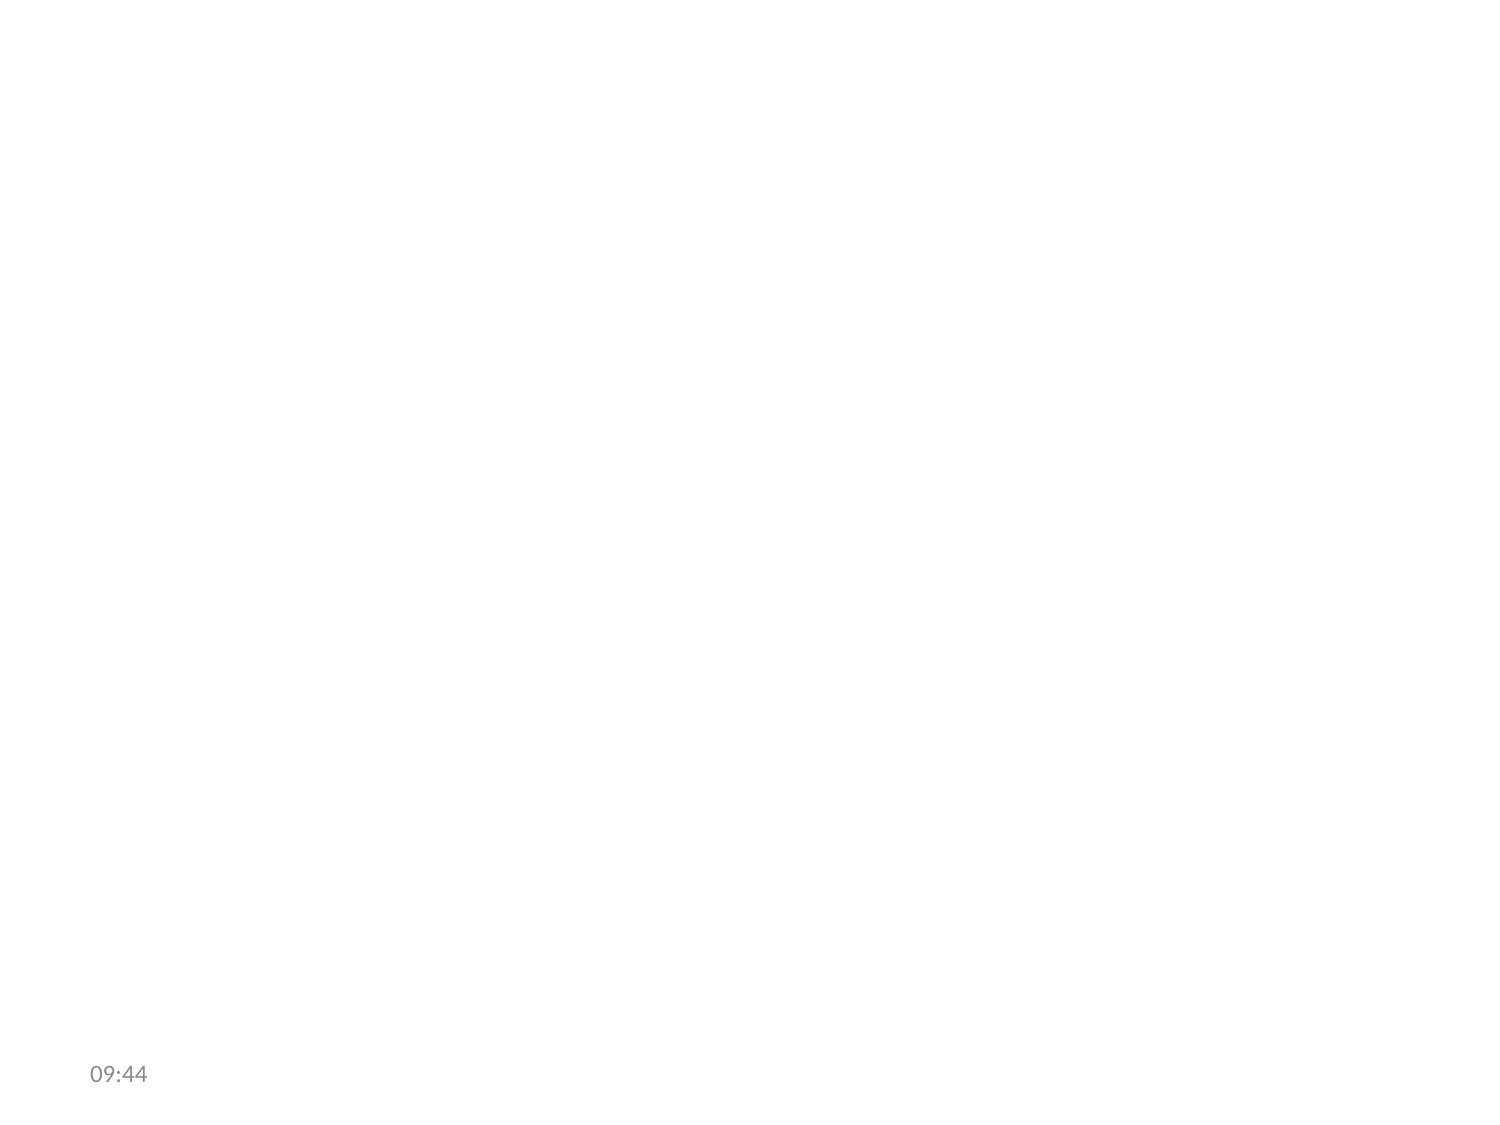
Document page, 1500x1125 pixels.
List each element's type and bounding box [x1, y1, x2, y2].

slide_number [75, 1042, 425, 1103]
